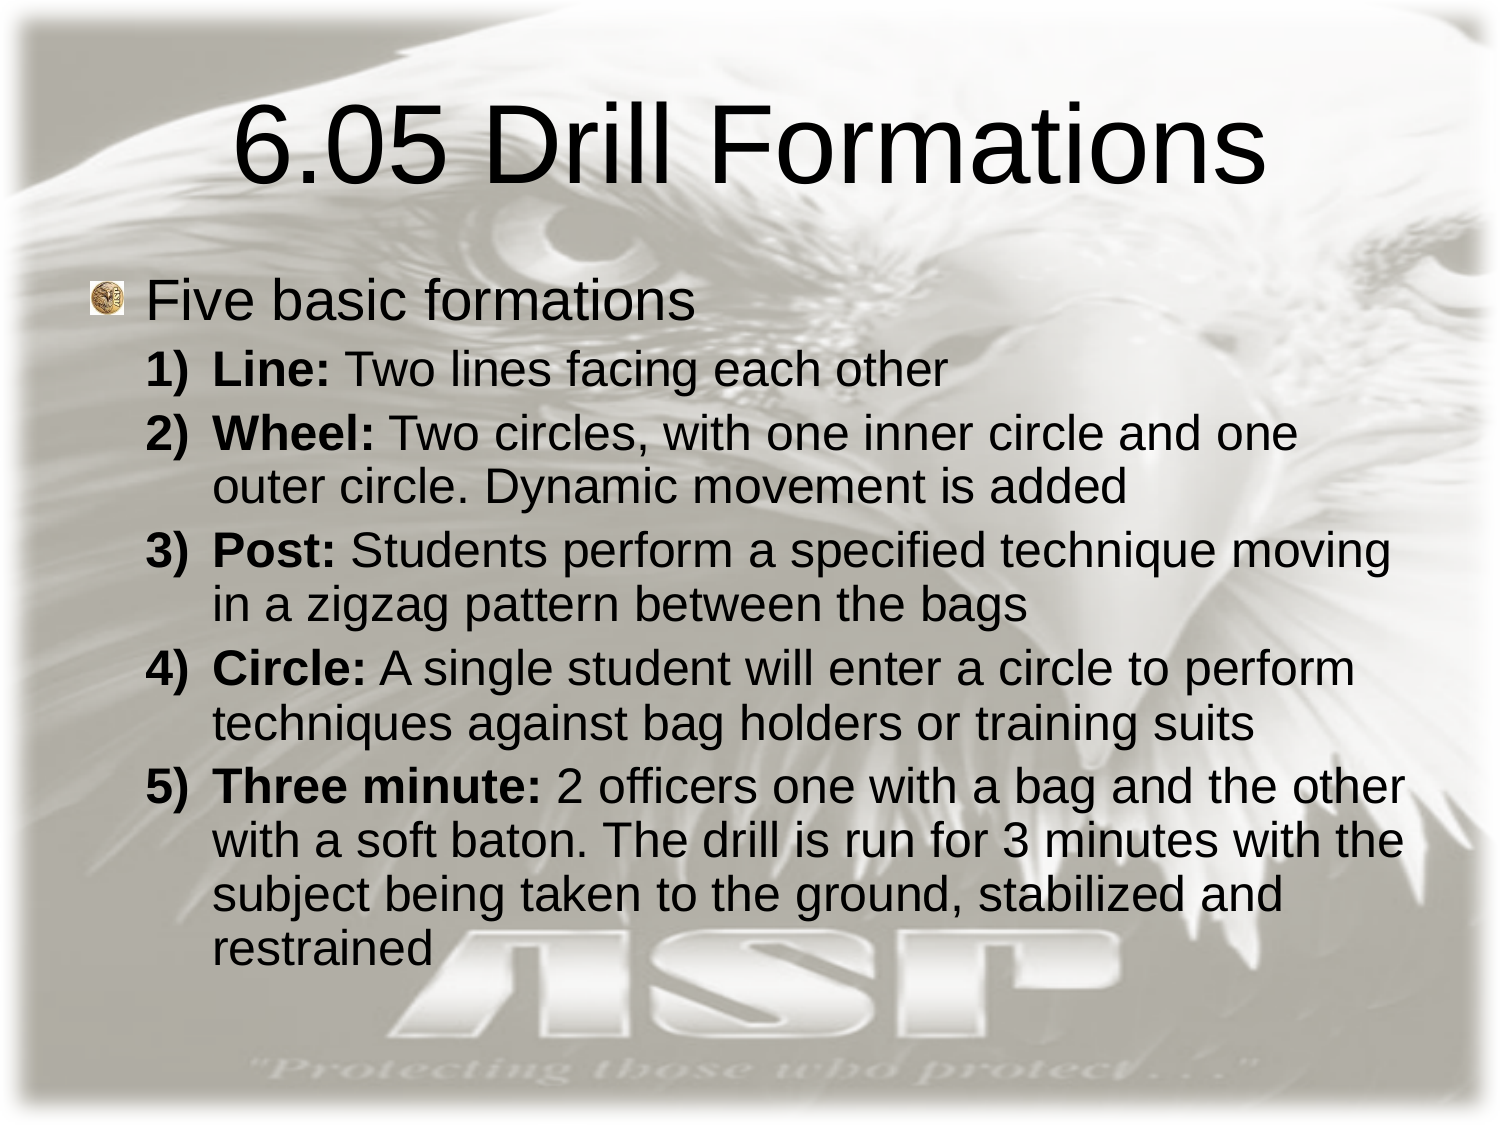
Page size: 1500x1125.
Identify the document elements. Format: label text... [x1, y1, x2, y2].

list Five basic formations Line: Two lines facing each other Wheel: Two circles, with one inner circle and one outer circle. Dynamic movement is added Post: Students perform a specified technique moving in a zigzag pattern between the bags Circle: A single student will enter a circle to perform techniques against bag holders or training suits Three minute: 2 officers one with a bag and the other with a soft baton. The drill is run for 3 minutes with the subject being taken to the ground, stabilized and restrained [75, 262, 1425, 1005]
picture [90, 281, 124, 315]
title 6.05 Drill Formations [75, 45, 1425, 233]
